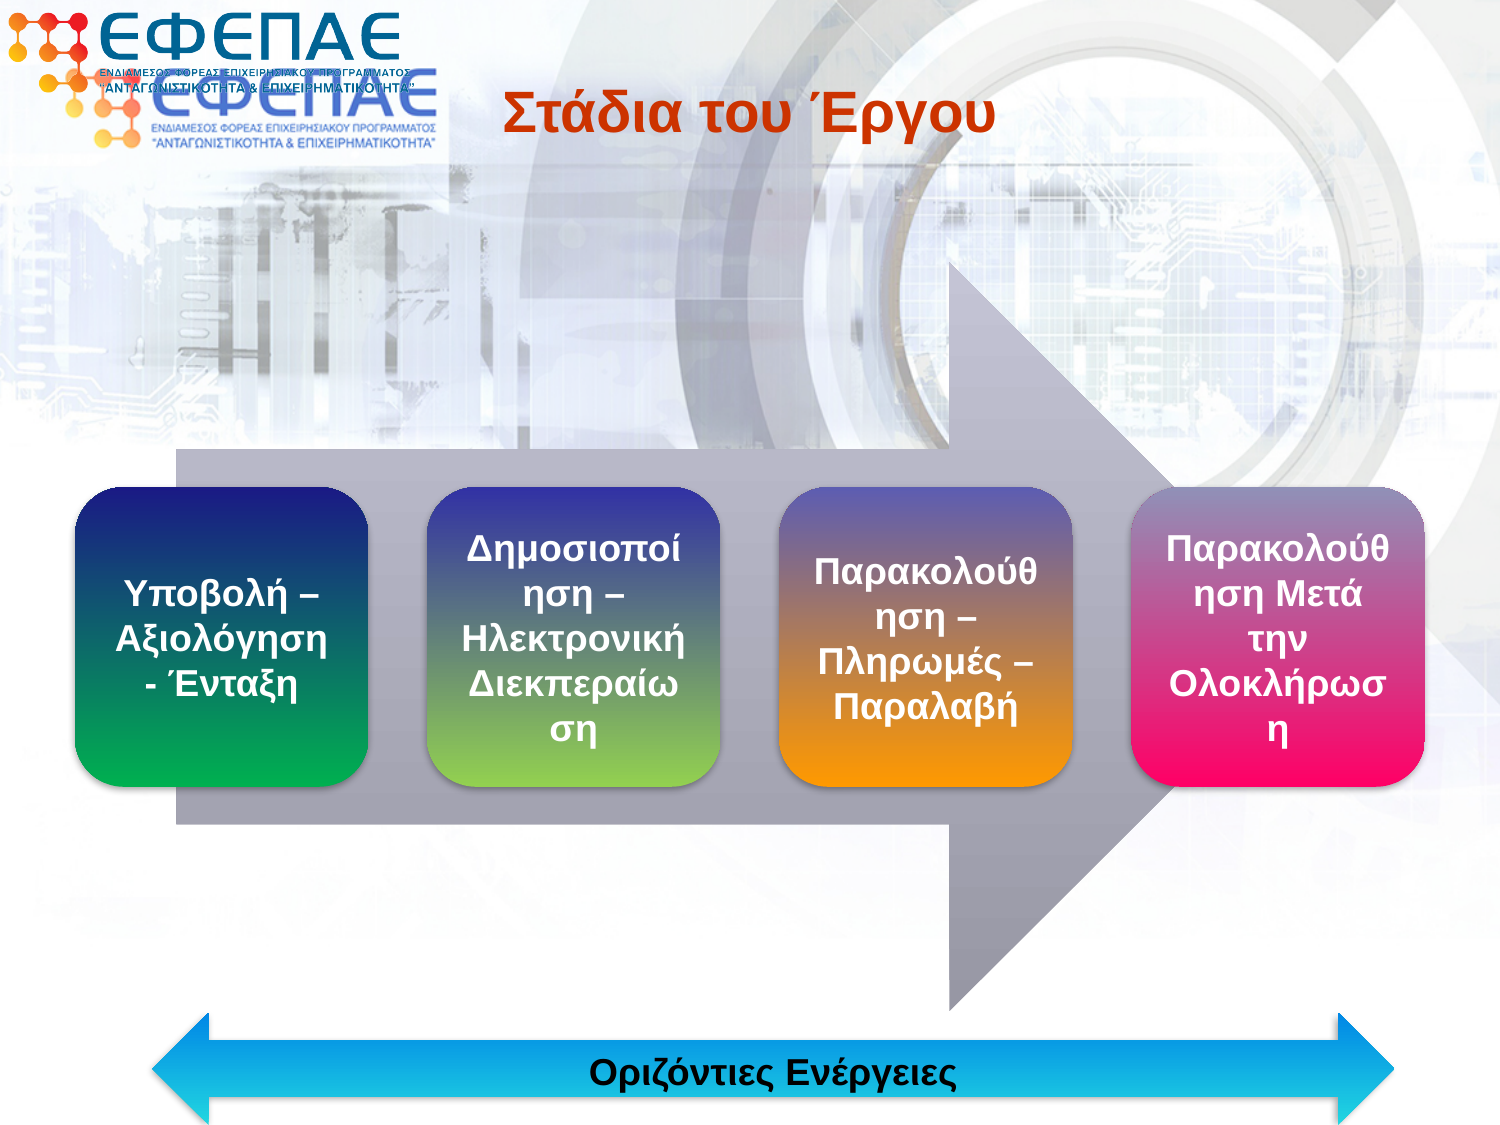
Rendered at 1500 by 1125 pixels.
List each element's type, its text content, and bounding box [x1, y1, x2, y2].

picture [0, 0, 423, 106]
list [74, 262, 1426, 1012]
text_box Οριζόντιες Ενέργειες [152, 1021, 1395, 1125]
table_cell 15 [0, 0, 1500, 1125]
title Στάδια του Έργου [76, 30, 1424, 188]
